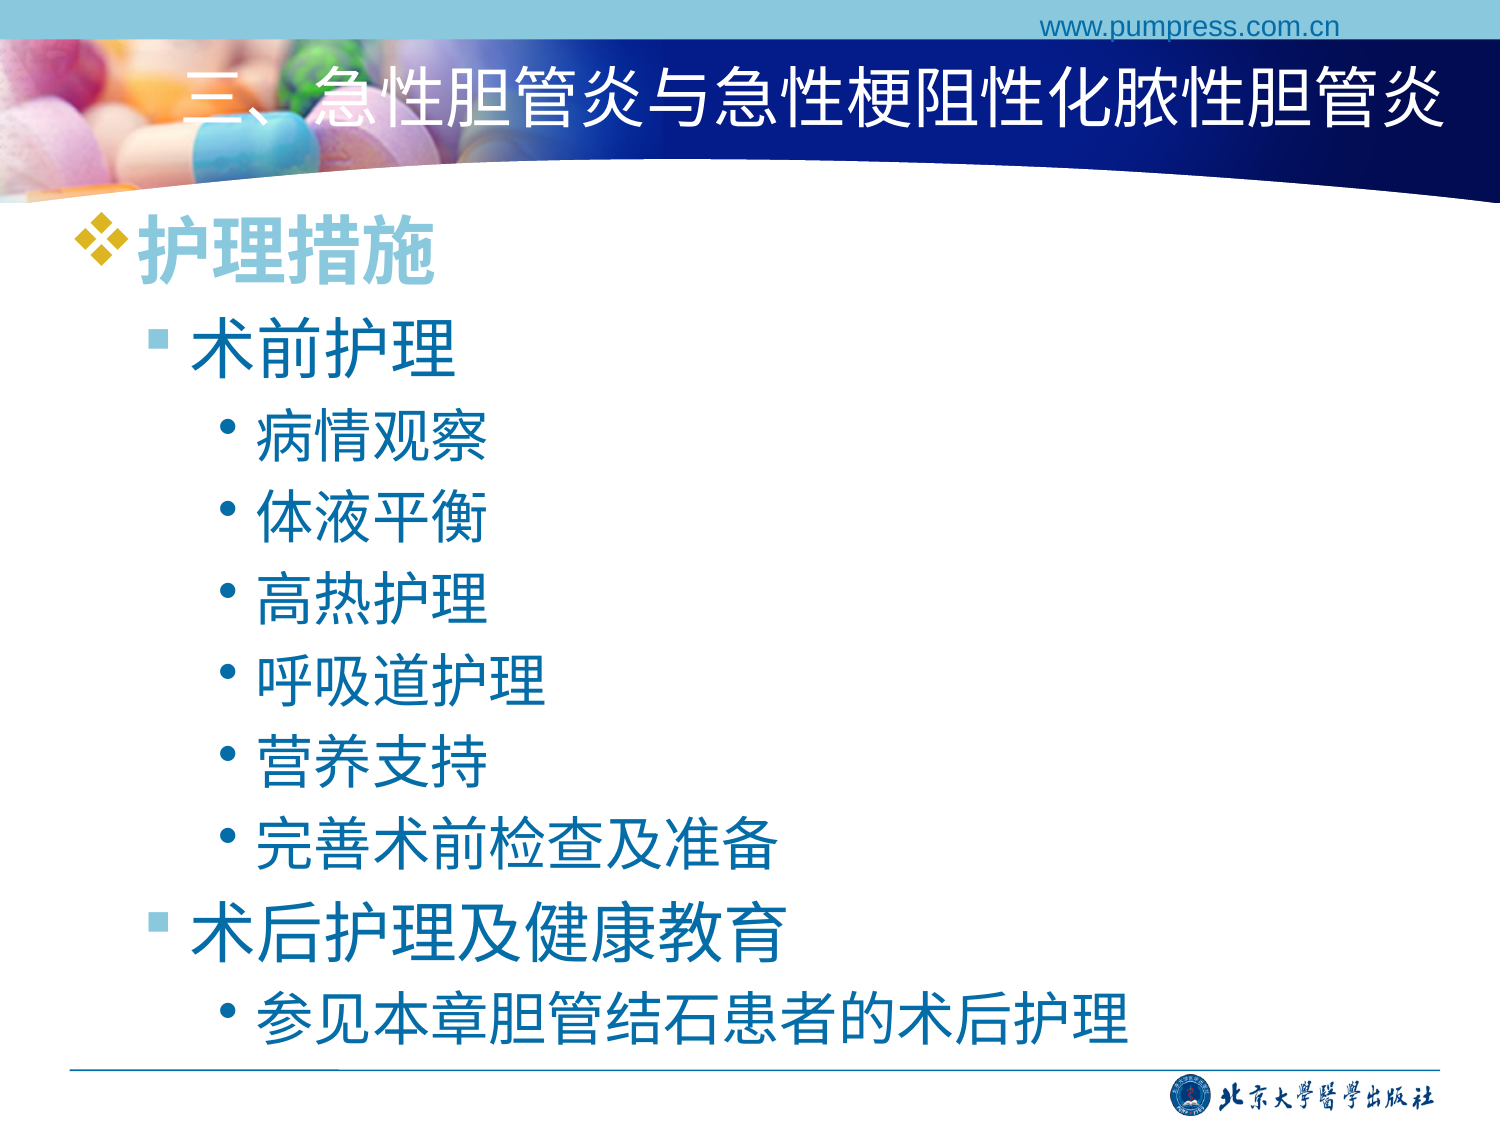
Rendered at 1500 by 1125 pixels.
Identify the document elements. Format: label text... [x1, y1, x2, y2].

picture [1170, 1074, 1436, 1118]
picture [0, 40, 1500, 203]
title 三、急性胆管炎与急性梗阻性化脓性胆管炎 [137, 49, 1463, 143]
slide_number www.pumpress.com.cn [1025, 0, 1463, 38]
list 护理措施 术前护理 病情观察 体液平衡 高热护理 呼吸道护理 营养支持 完善术前检查及准备 术后护理及健康教育 参见本章胆管结石患者的术后护理 [52, 196, 1466, 997]
